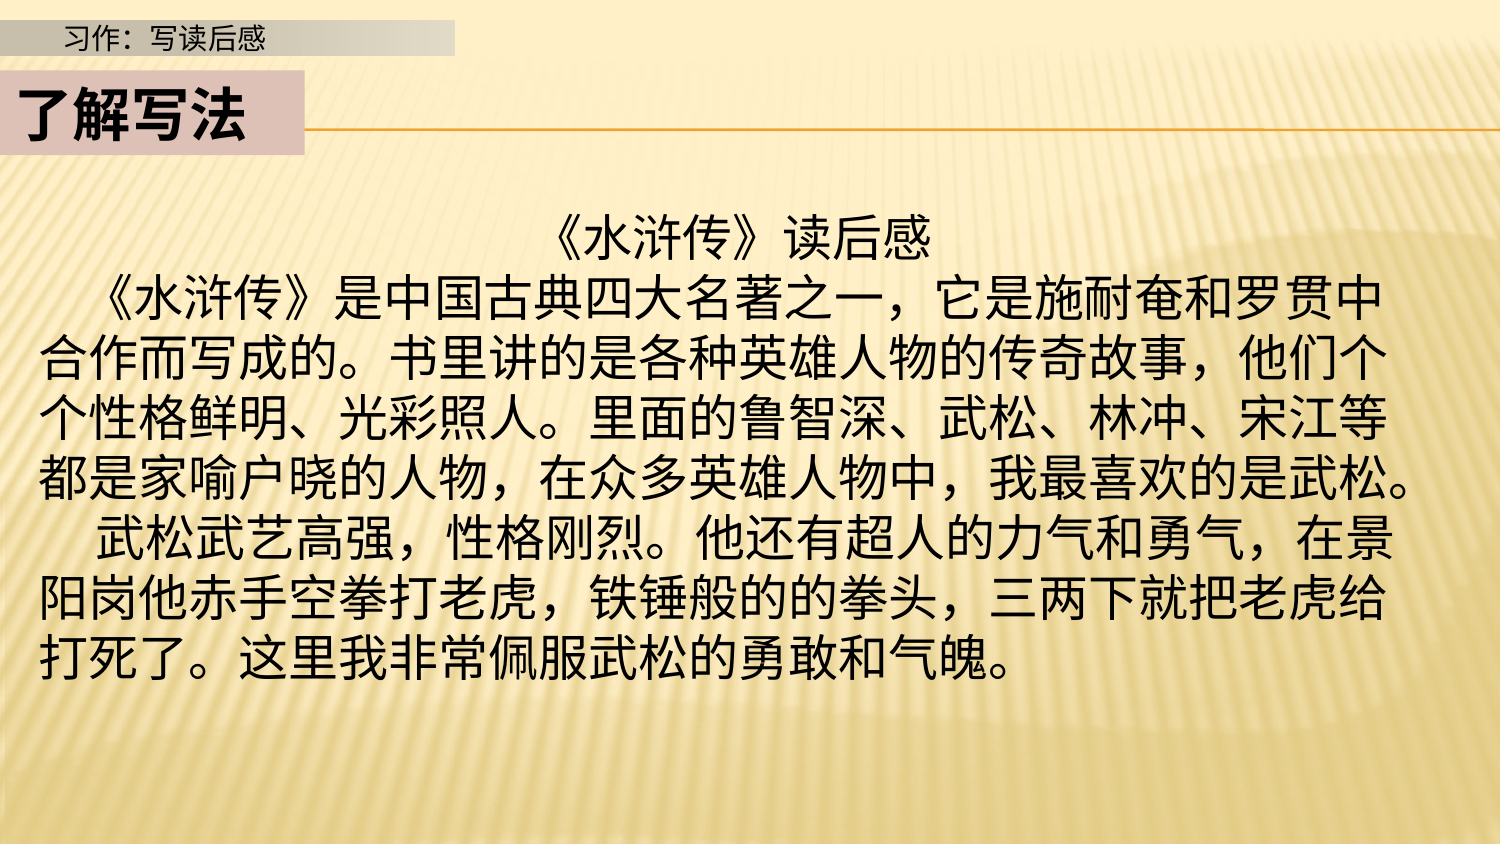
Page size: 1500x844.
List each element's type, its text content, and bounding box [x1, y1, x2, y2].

text_box 了解写法 [0, 70, 305, 156]
text_box 《水浒传》读后感 《水浒传》是中国古典四大名著之一，它是施耐奄和罗贯中合作而写成的。书里讲的是各种英雄人物的传奇故事，他们个个性格鲜明、光彩照人。里面的鲁智深、武松、林冲、宋江等都是家喻户晓的人物，在众多英雄人物中，我最喜欢的是武松。 武松武艺高强，性格刚烈。他还有超人的力气和勇气，在景阳岗他赤手空拳打老虎，铁锤般的的拳头，三两下就把老虎给打死了。这里我非常佩服武松的勇敢和气魄。 [23, 199, 1418, 694]
